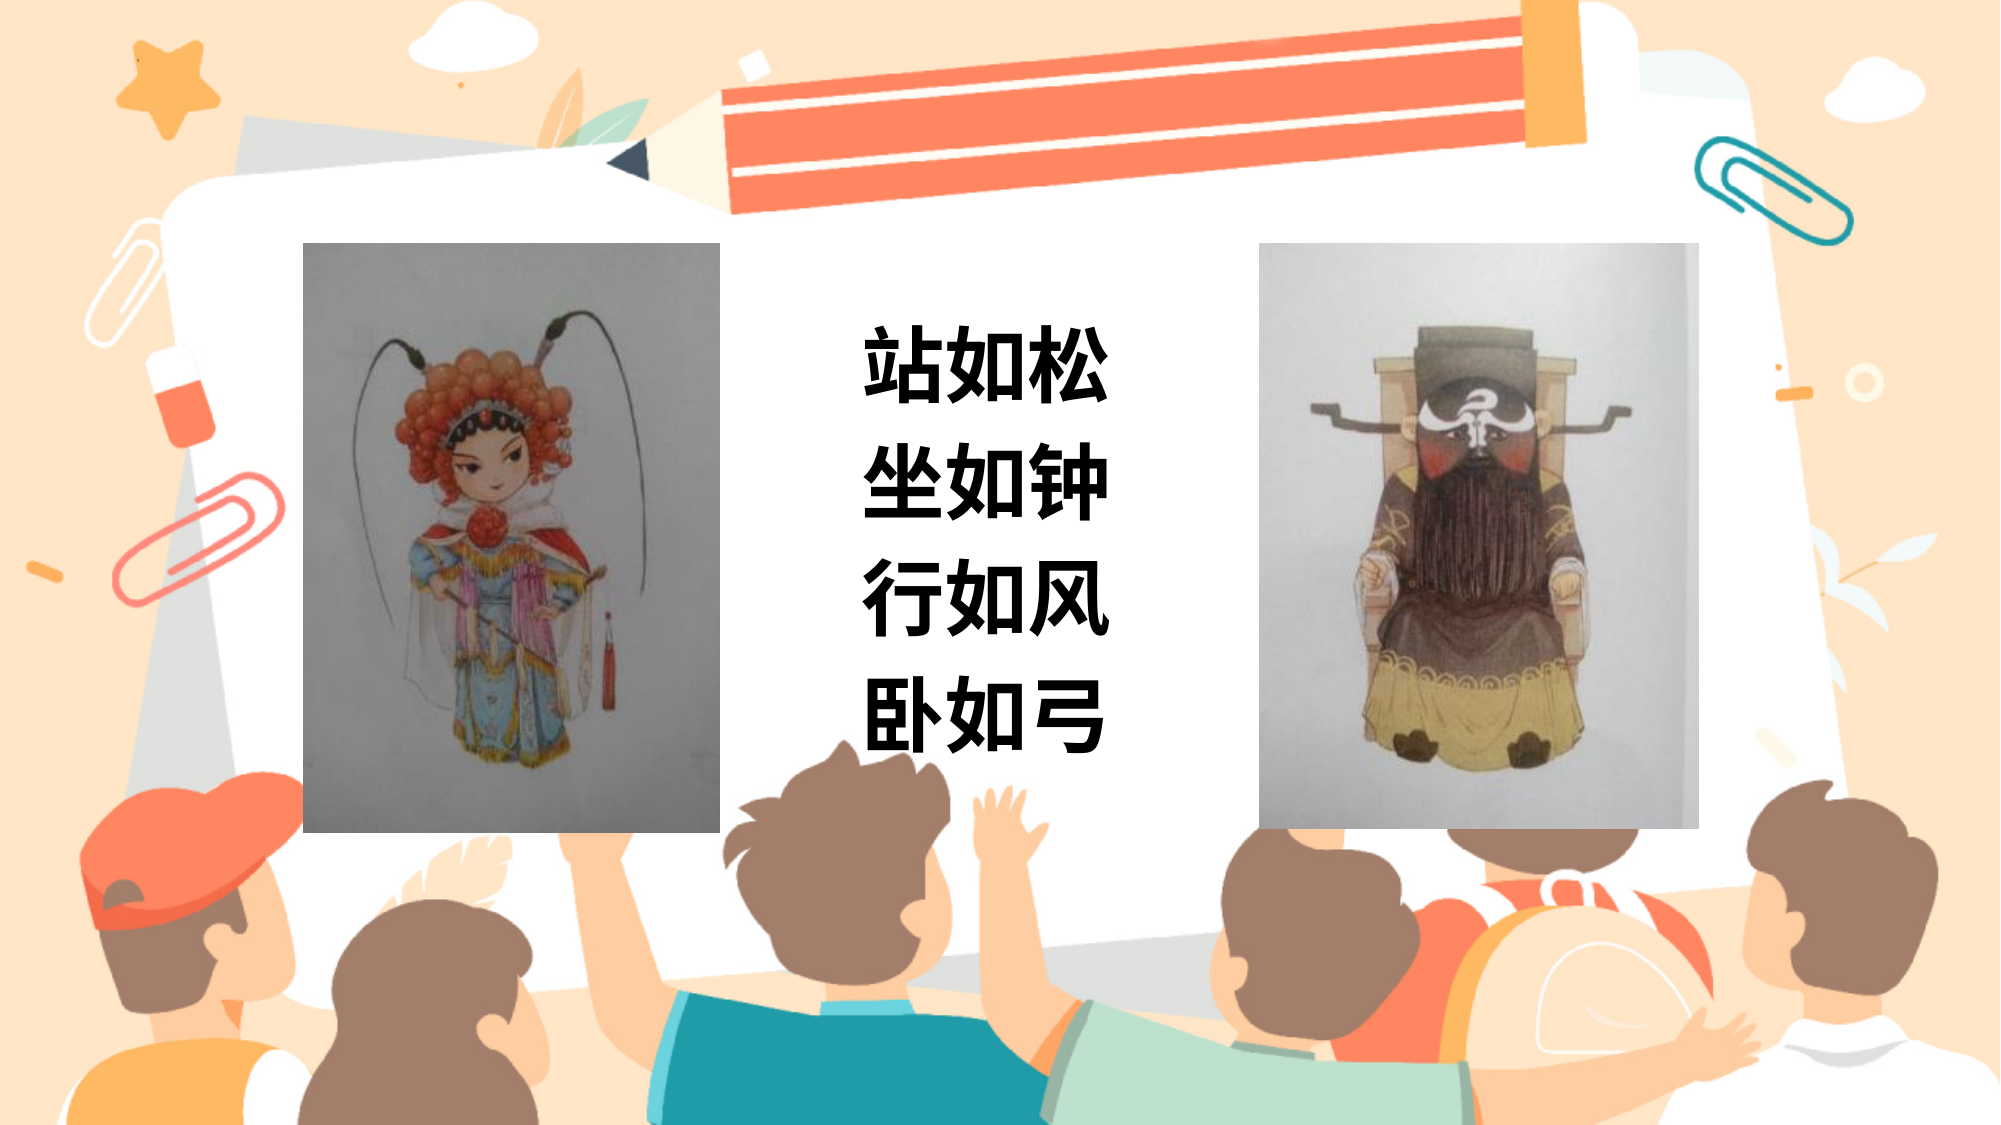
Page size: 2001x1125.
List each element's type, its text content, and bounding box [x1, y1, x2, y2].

list 站如松 坐如钟 行如风 卧如弓 [846, 260, 1254, 816]
picture [0, 0, 2001, 1125]
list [302, 243, 720, 834]
